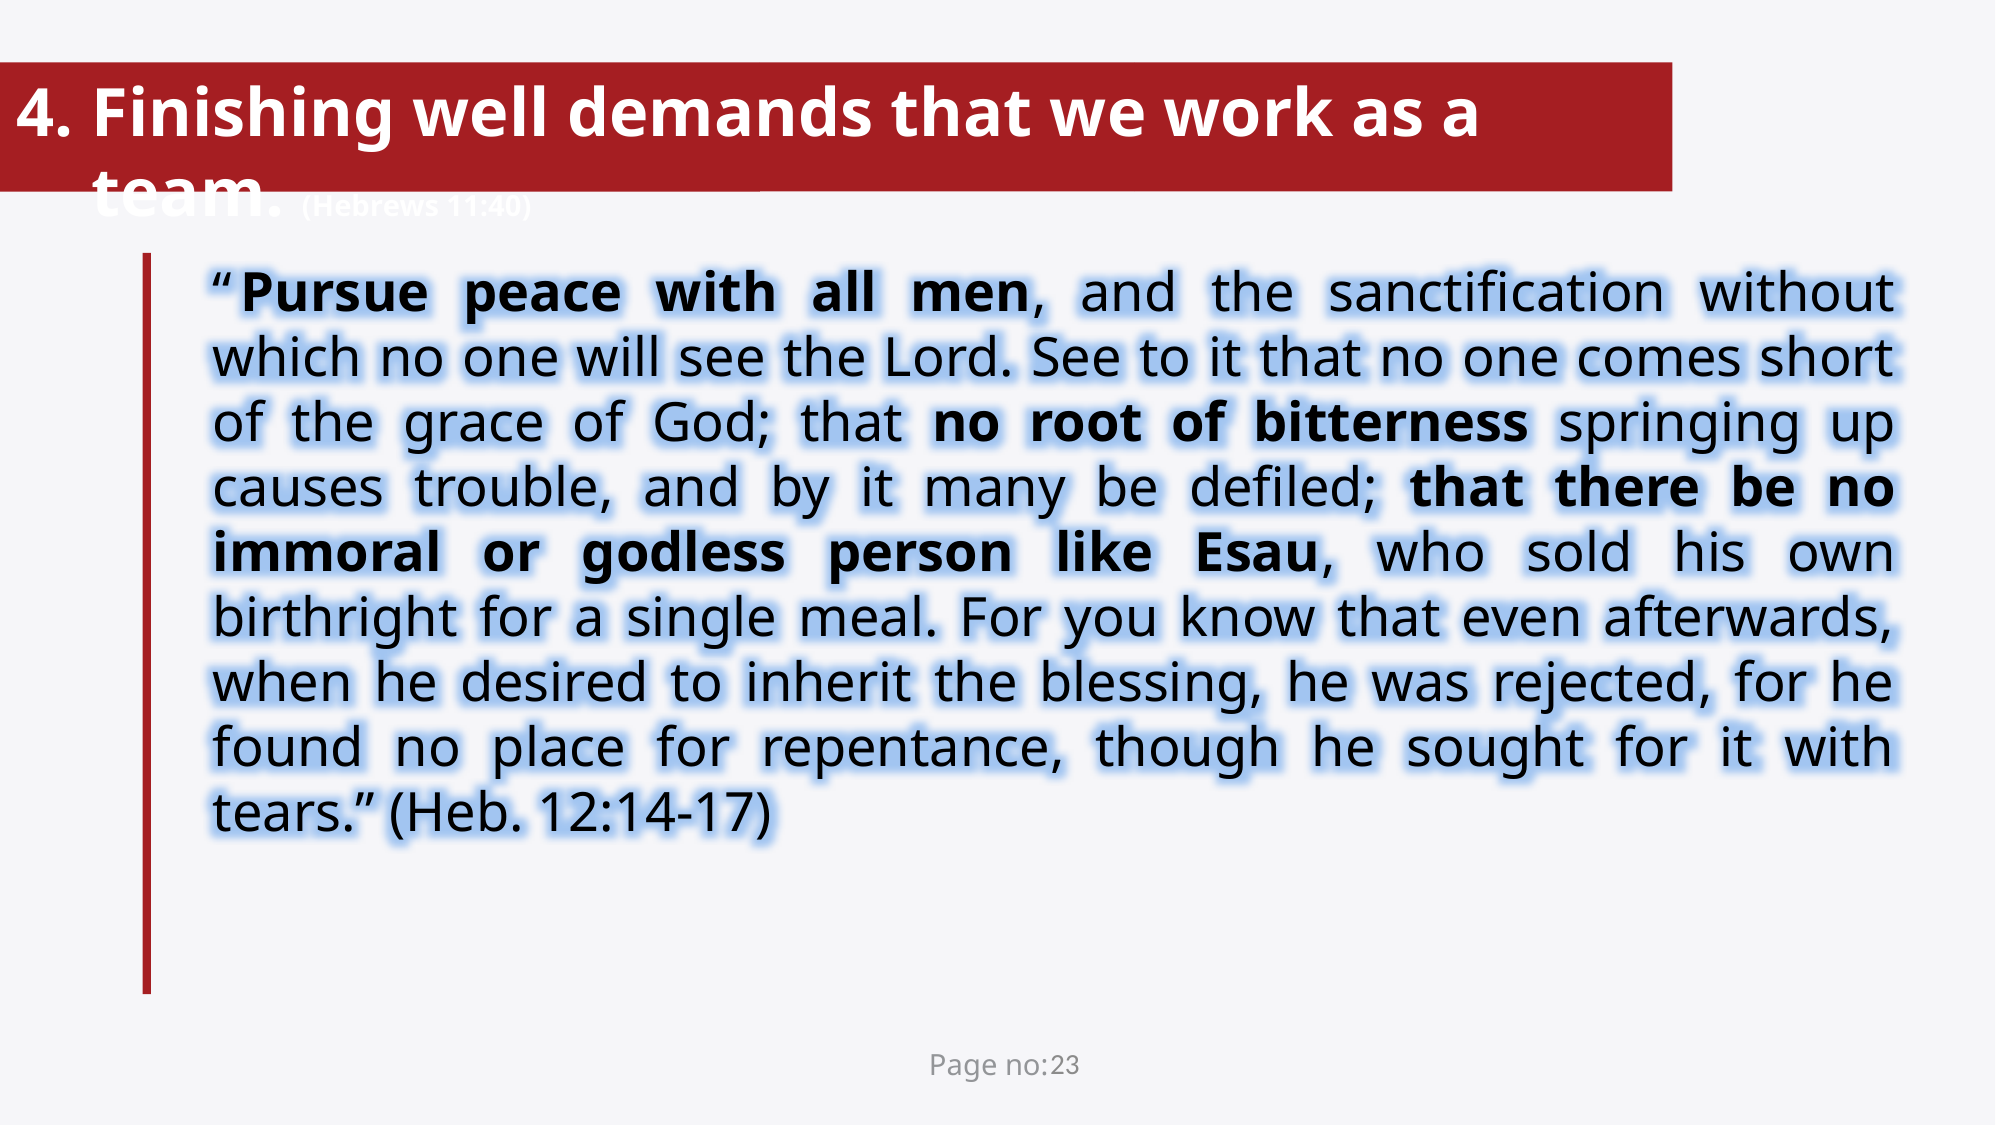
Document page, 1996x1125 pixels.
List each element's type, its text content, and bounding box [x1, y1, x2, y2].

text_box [1, 62, 1673, 194]
text_box “ Pursue peace with all men, and the sanctification without which no one will see the Lord. See to it that no one comes short of the grace of God; that no root of bitterness springing up causes trouble, and by it many be defiled; that there be no immoral or godless person like Esau, who sold his own birthright for a single meal. For you know that even afterwards, when he desired to inherit the blessing, he was rejected, for he found no place for repentance, though he sought for it with tears.” (Heb. 12:14-17) [198, 249, 1911, 850]
